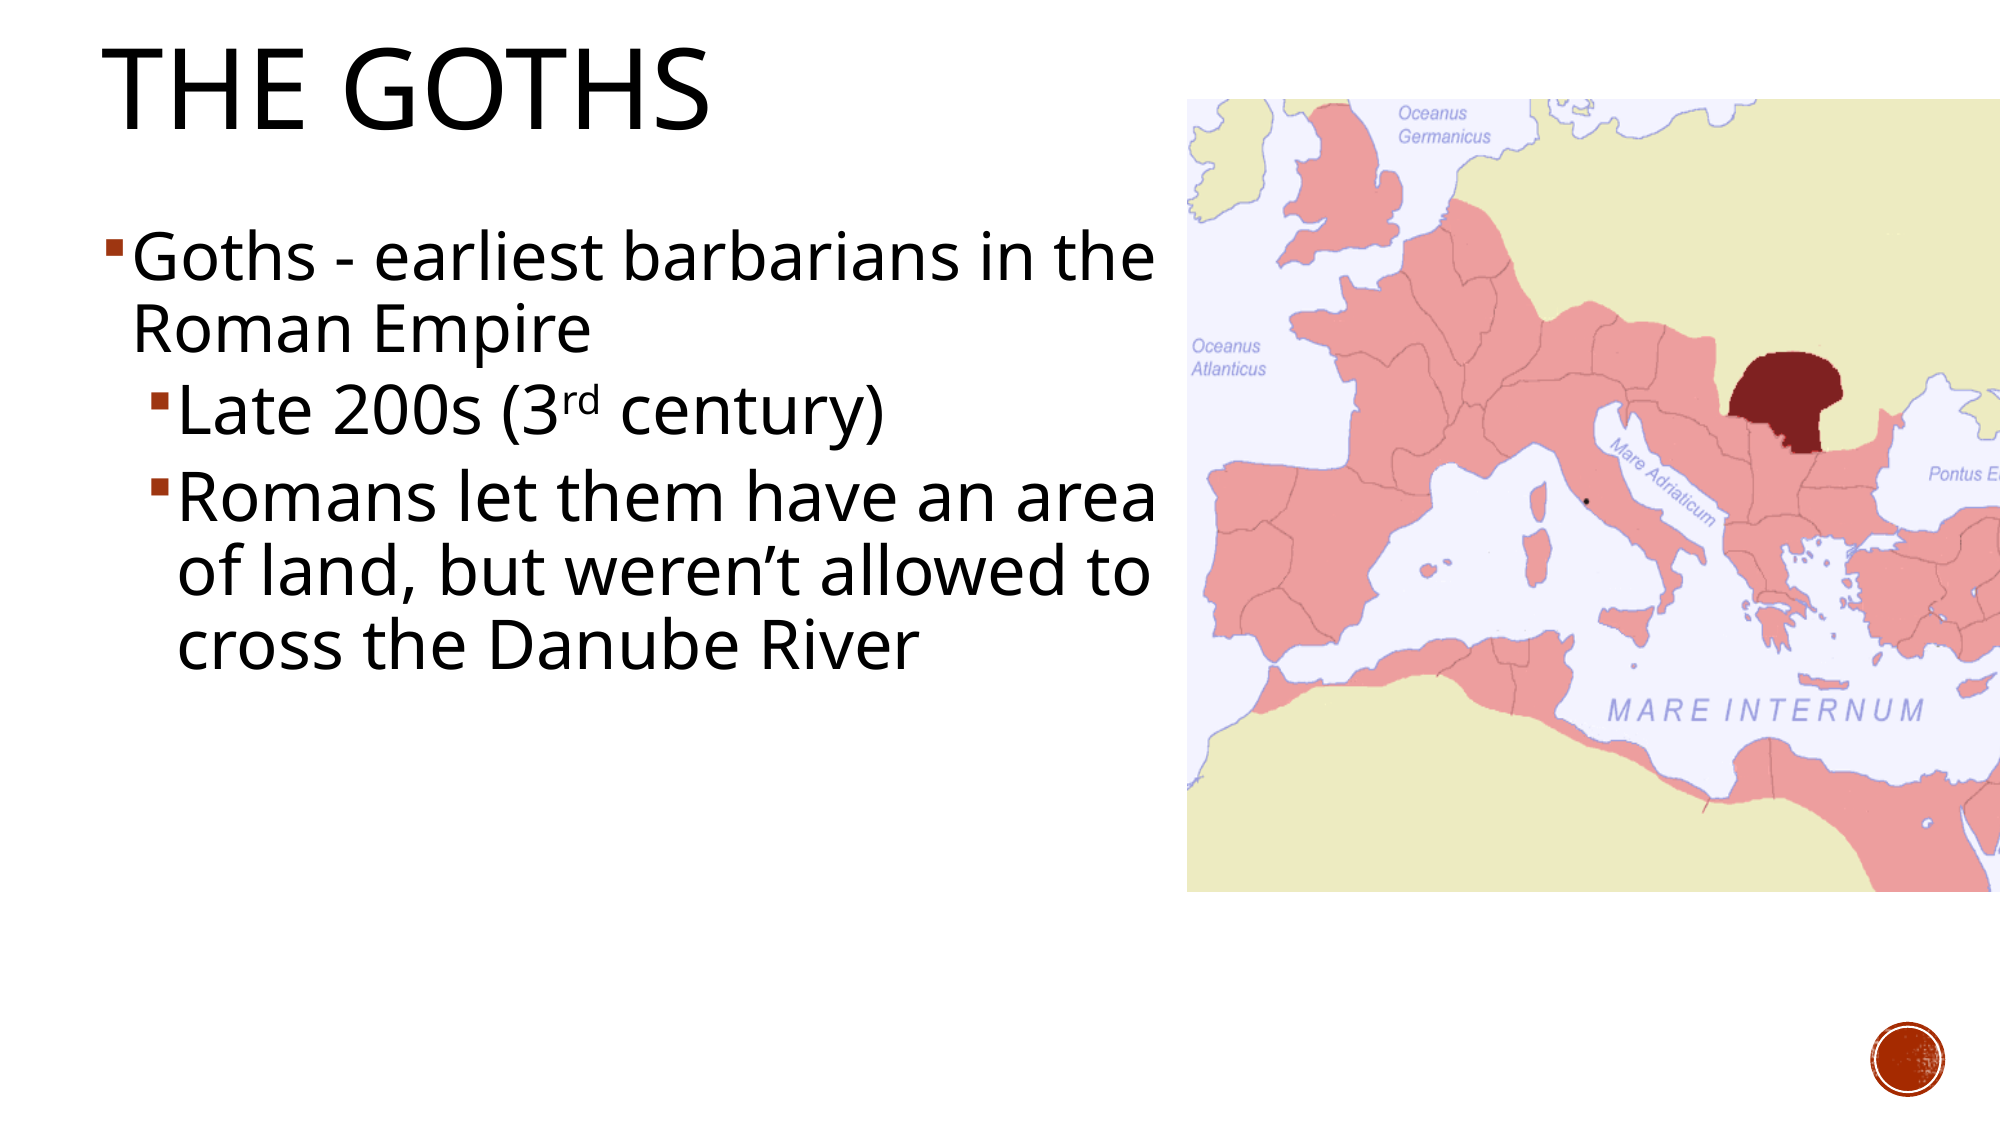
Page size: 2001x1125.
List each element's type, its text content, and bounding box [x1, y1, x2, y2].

picture [1187, 99, 2000, 892]
list Goths - earliest barbarians in the Roman Empire Late 200s (3rd century) Romans let them have an area of land, but weren’t allowed to cross the Danube River [86, 215, 1188, 1029]
title The Goths [86, 0, 1826, 186]
